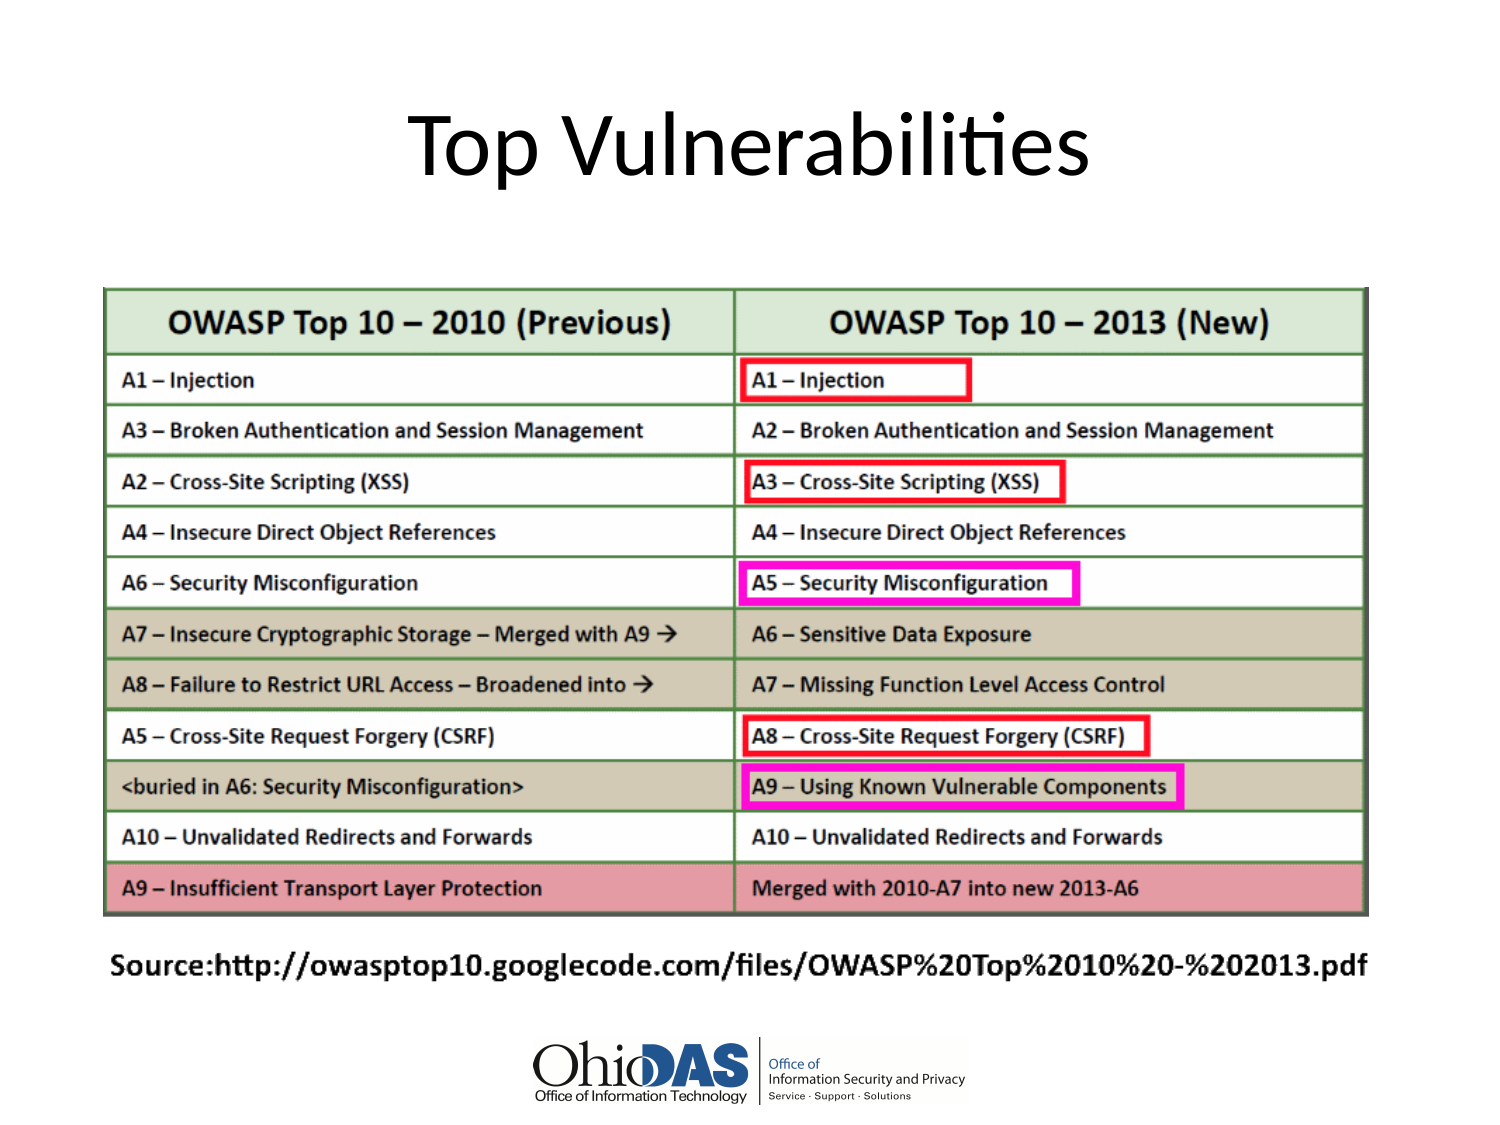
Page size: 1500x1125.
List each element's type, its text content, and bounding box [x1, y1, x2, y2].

picture [103, 287, 1369, 1026]
title Top Vulnerabilities [75, 45, 1425, 233]
picture [533, 1037, 969, 1105]
